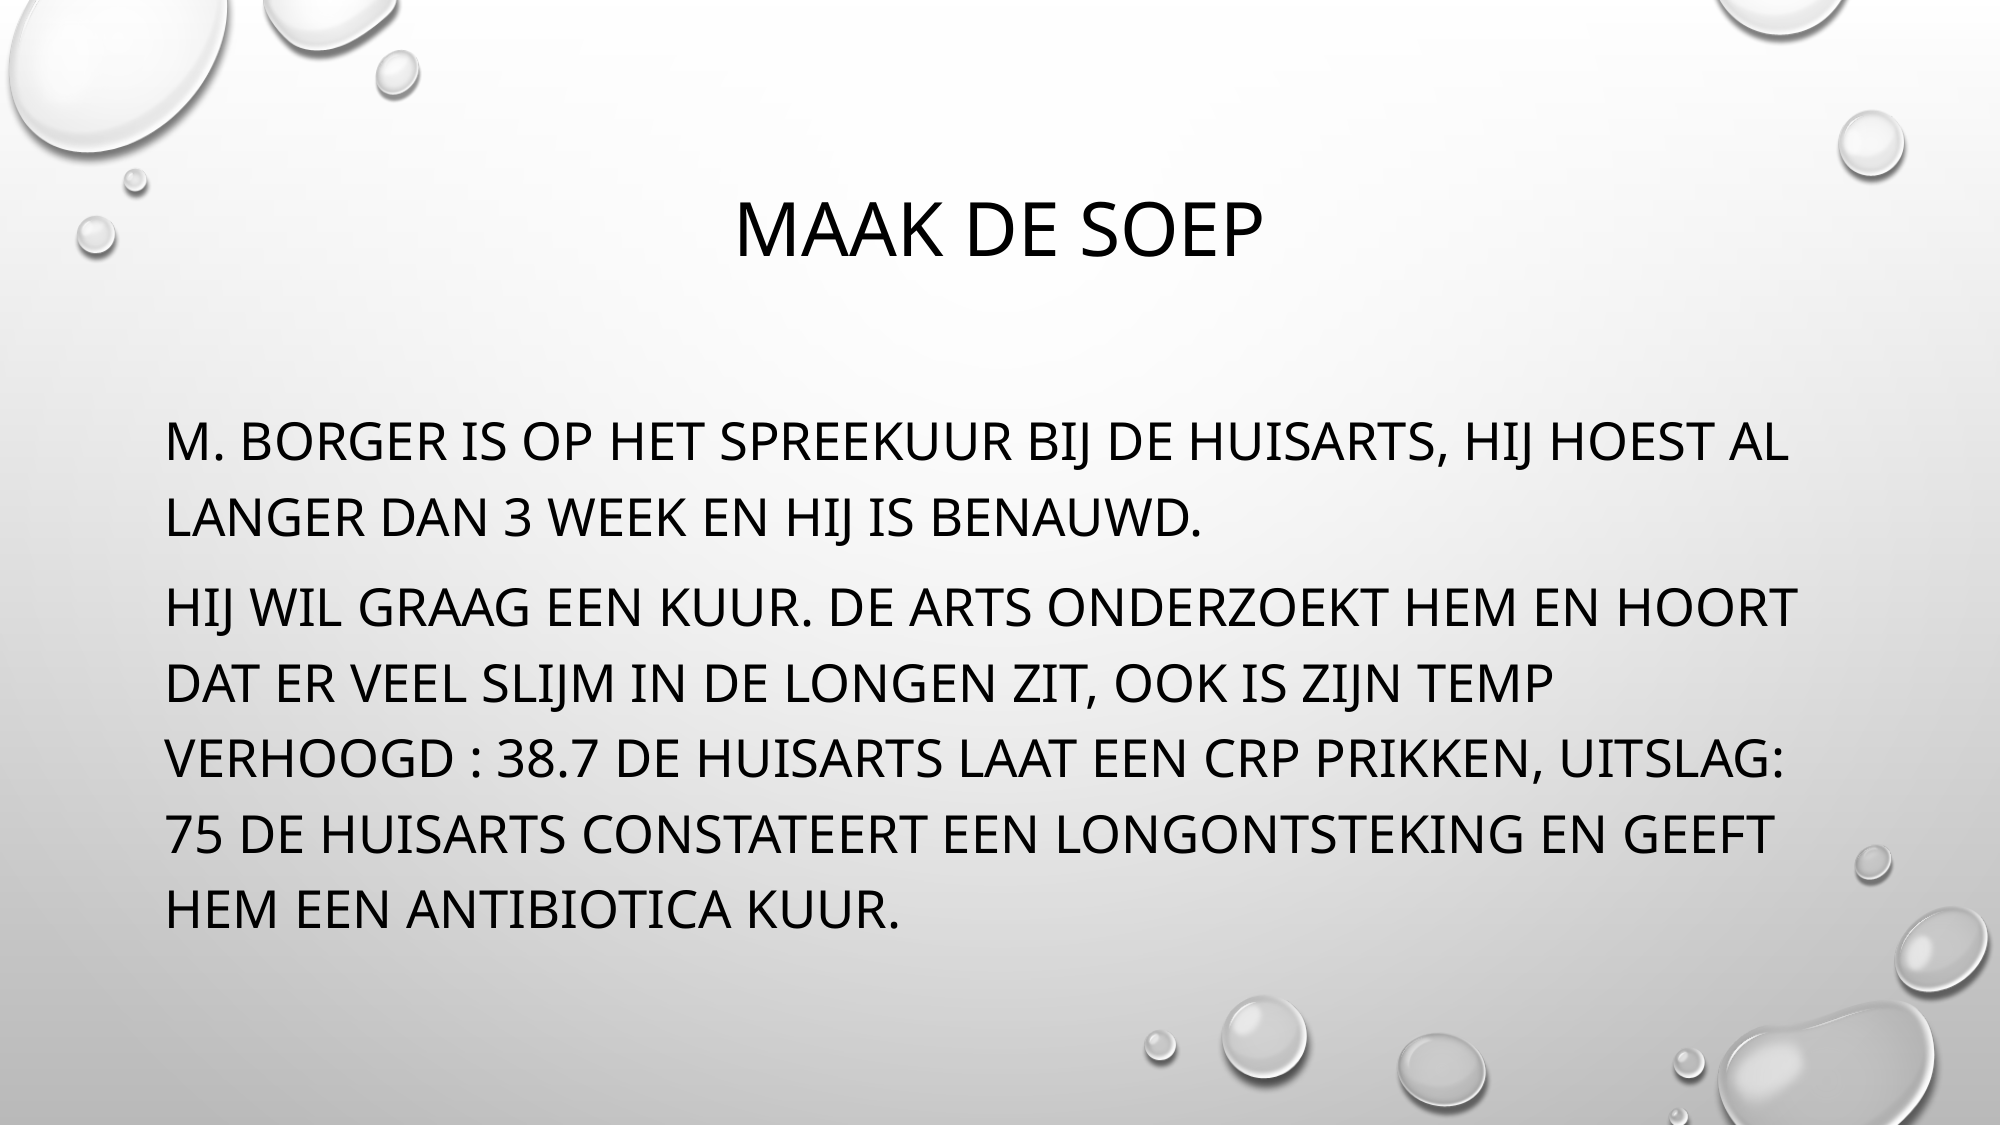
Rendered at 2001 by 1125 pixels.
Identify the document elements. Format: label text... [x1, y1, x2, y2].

title Maak de soep [149, 101, 1851, 364]
picture [0, 0, 2000, 1125]
list M. Borger is op het spreekuur bij de huisarts, hij hoest al langer dan 3 week en hij is benauwd. Hij wil graag een kuur. De arts onderzoekt hem en hoort dat er veel slijm in de longen zit, ook is zijn temp verhoogd : 38.7 de huisarts laat een crp prikken, uitslag: 75 De huisarts constateert een longontsteking en geeft hem een antibiotica kuur. [149, 388, 1850, 950]
